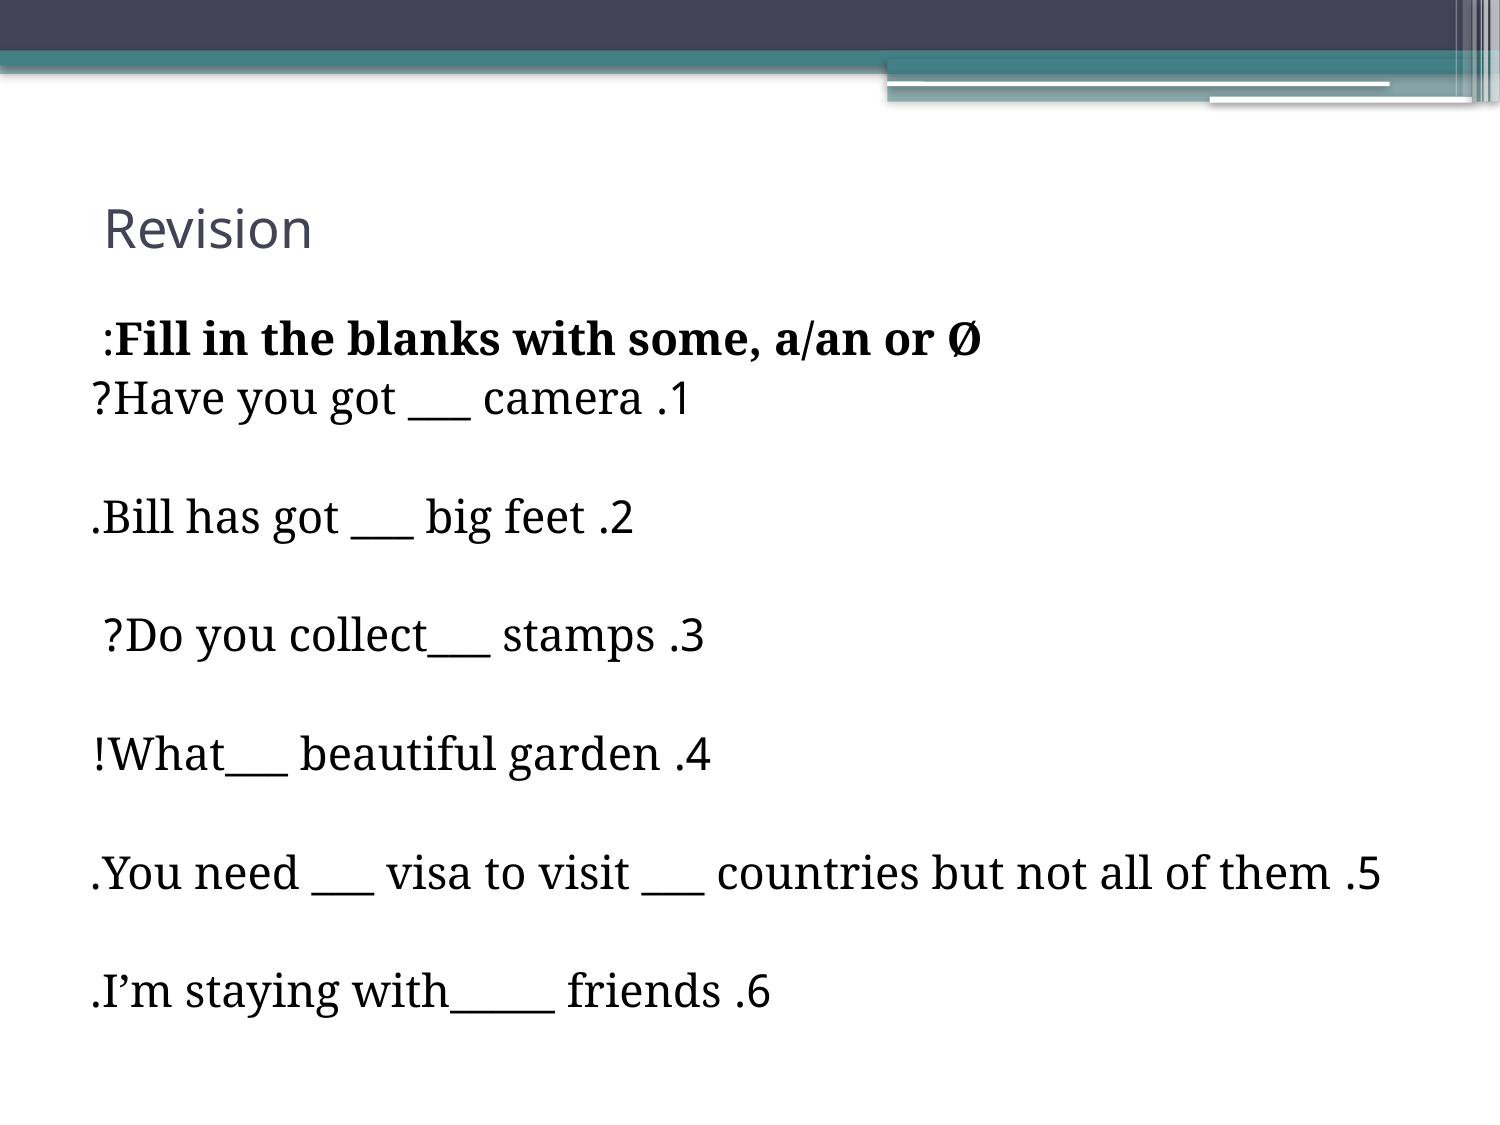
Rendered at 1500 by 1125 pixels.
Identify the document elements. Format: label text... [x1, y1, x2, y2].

title Revision [75, 187, 1425, 268]
list Fill in the blanks with some, a/an or Ø: 1. Have you got ___ camera? 2. Bill has got ___ big feet. 3. Do you collect___ stamps? 4. What___ beautiful garden! 5. You need ___ visa to visit ___ countries but not all of them. 6. I’m staying with_____ friends. [75, 302, 1425, 1079]
